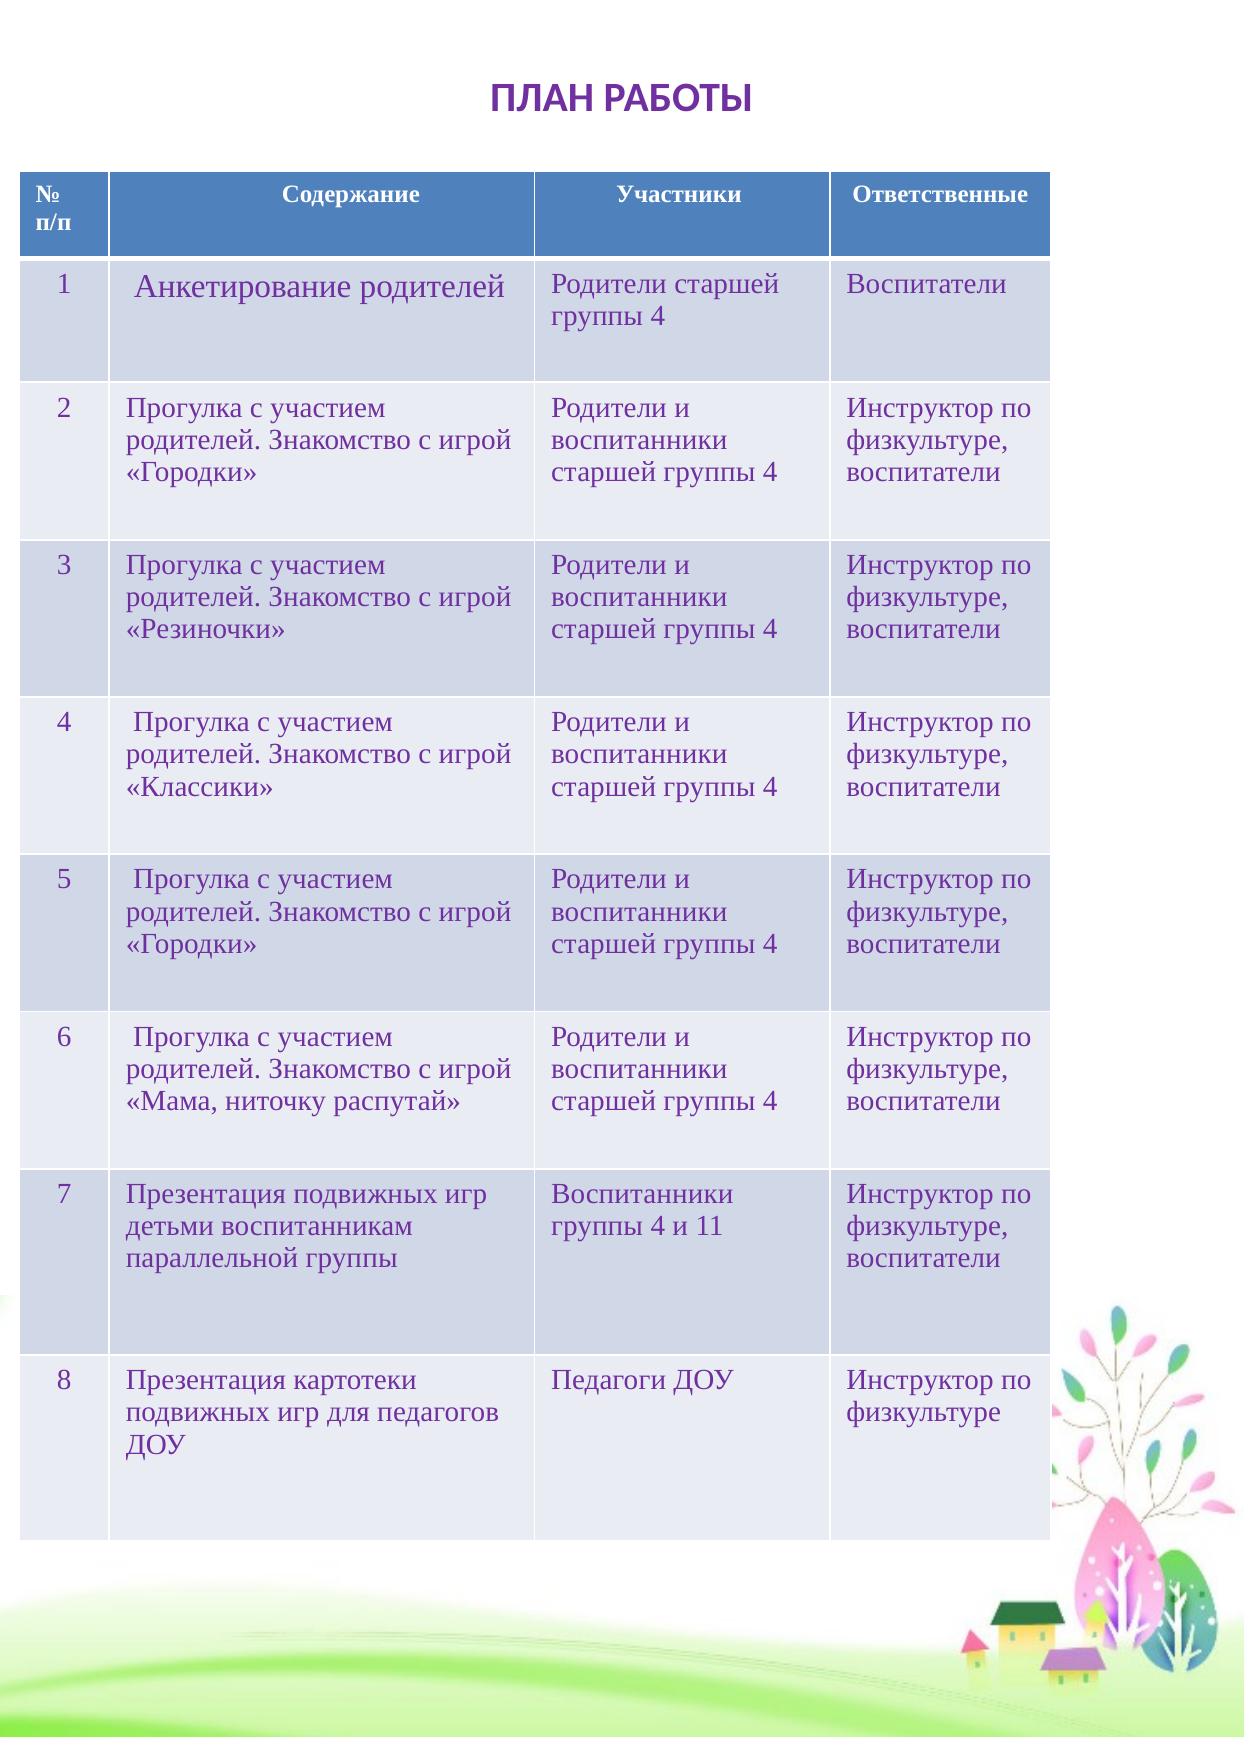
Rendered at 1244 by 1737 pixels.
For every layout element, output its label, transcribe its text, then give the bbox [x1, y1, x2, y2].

table_cell Инструктор по физкультуре, воспитатели [831, 855, 1050, 1011]
table_cell Прогулка с участием родителей. Знакомство с игрой «Городки» [110, 383, 534, 539]
table_cell Прогулка с участием родителей. Знакомство с игрой «Городки» [110, 855, 534, 1011]
table_header № п/п [20, 172, 108, 256]
table_cell Родители и воспитанники старшей группы 4 [535, 855, 829, 1011]
table_header Участники [535, 172, 829, 256]
table_cell Родители и воспитанники старшей группы 4 [535, 383, 829, 539]
table_cell Инструктор по физкультуре, воспитатели [831, 1170, 1050, 1293]
table_cell Родители старшей группы 4 [535, 261, 829, 381]
table_cell Инструктор по физкультуре, воспитатели [831, 383, 1050, 539]
table_cell 4 [20, 698, 108, 853]
table_cell Воспитанники группы 4 и 11 [535, 1170, 829, 1293]
table_cell 5 [20, 855, 108, 1011]
table_header Содержание [110, 172, 534, 256]
table_cell Инструктор по физкультуре, воспитатели [831, 698, 1050, 853]
table_cell 7 [20, 1170, 108, 1293]
table_cell Родители и воспитанники старшей группы 4 [535, 541, 829, 696]
table_cell Анкетирование родителей [110, 261, 534, 381]
table_header Ответственные [831, 172, 1050, 256]
table_cell Прогулка с участием родителей. Знакомство с игрой «Мама, ниточку распутай» [110, 1012, 534, 1168]
text_box ПЛАН РАБОТЫ [473, 61, 771, 129]
table_cell Родители и воспитанники старшей группы 4 [535, 1012, 829, 1168]
table_cell Воспитатели [831, 261, 1050, 381]
picture [0, 1294, 1244, 1737]
table_cell Инструктор по физкультуре, воспитатели [831, 1012, 1050, 1168]
table_cell Прогулка с участием родителей. Знакомство с игрой «Резиночки» [110, 541, 534, 696]
table_cell 3 [20, 541, 108, 696]
table_cell Презентация подвижных игр детьми воспитанникам параллельной группы [110, 1170, 534, 1293]
table_cell Родители и воспитанники старшей группы 4 [535, 698, 829, 853]
table_cell 6 [20, 1012, 108, 1168]
table_cell 1 [20, 261, 108, 381]
table_cell Инструктор по физкультуре, воспитатели [831, 541, 1050, 696]
table_cell Прогулка с участием родителей. Знакомство с игрой «Классики» [110, 698, 534, 853]
table_cell 2 [20, 383, 108, 539]
